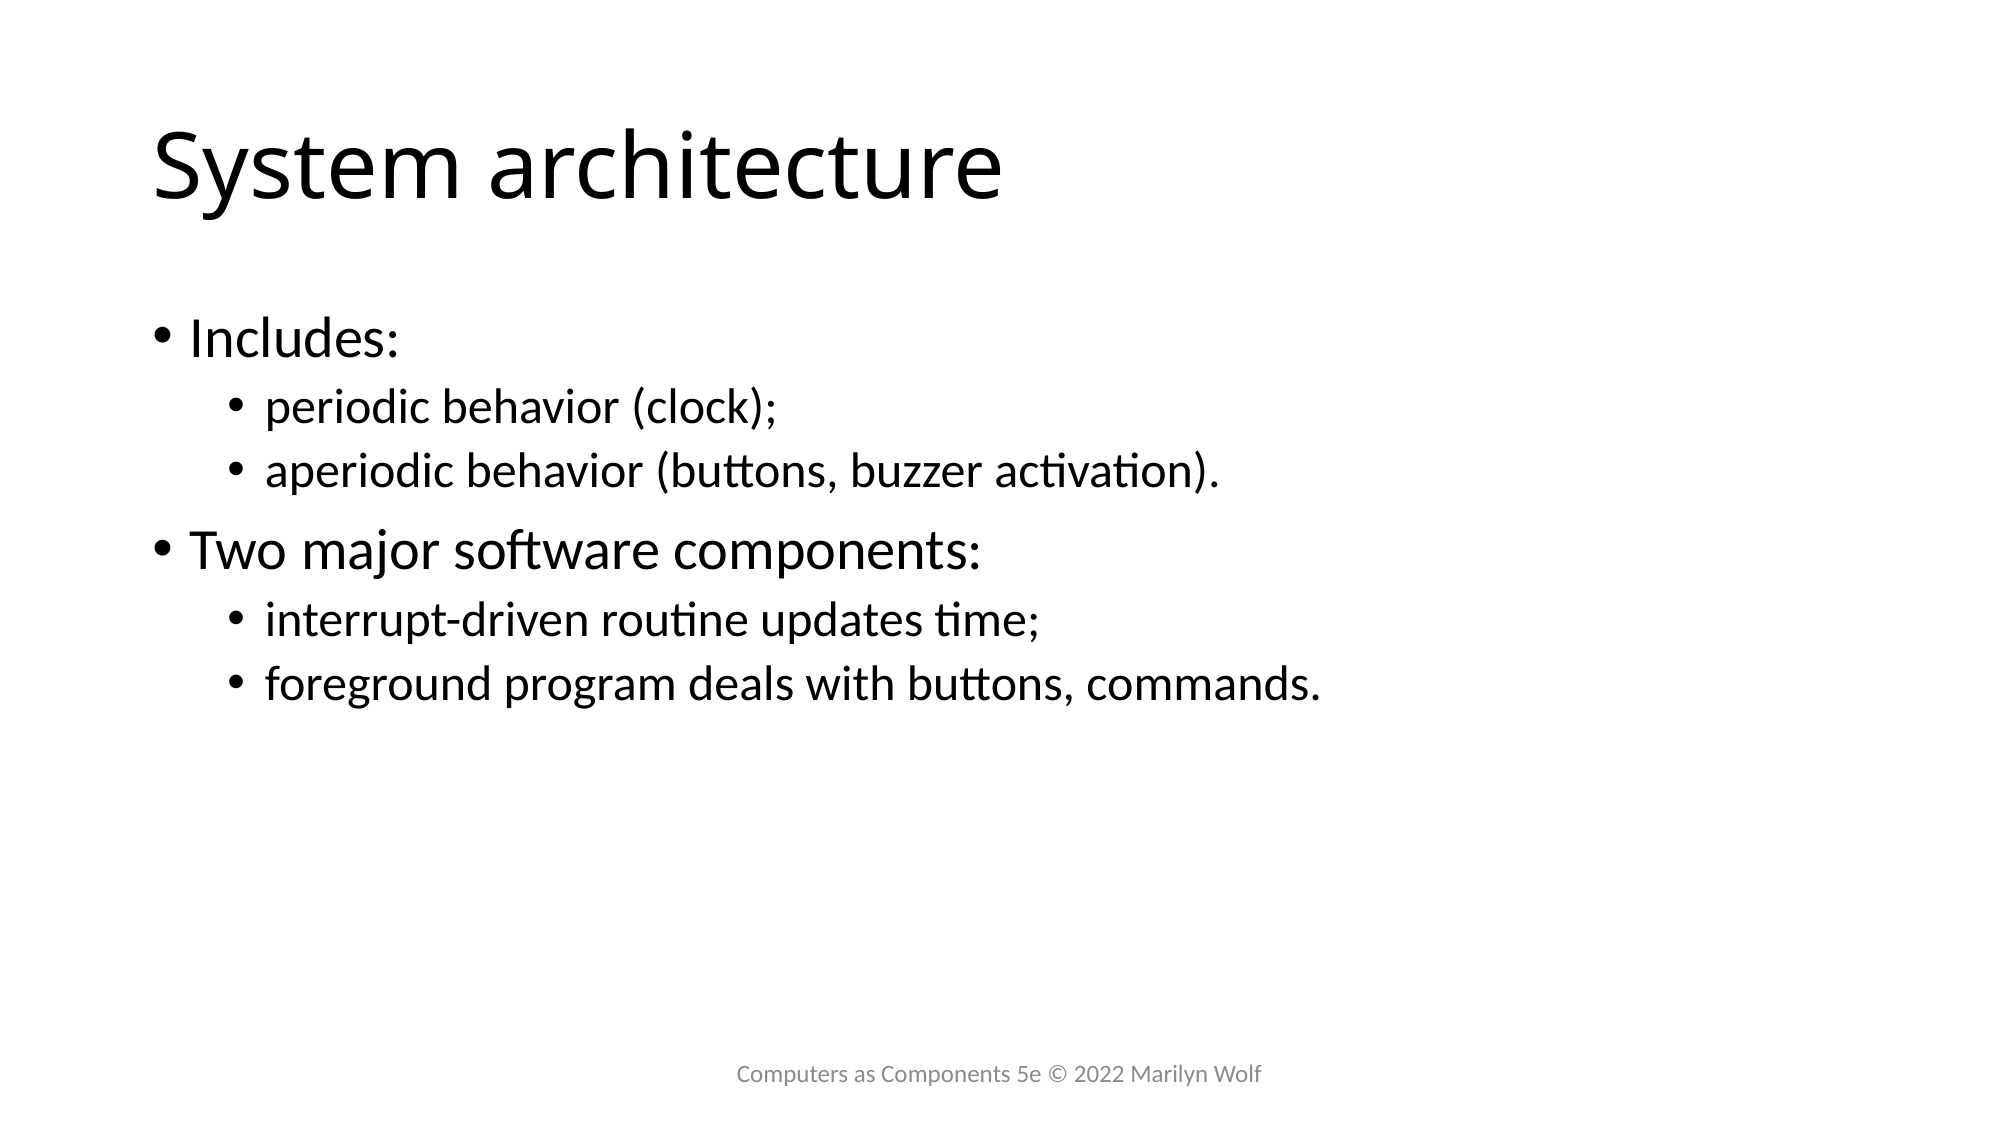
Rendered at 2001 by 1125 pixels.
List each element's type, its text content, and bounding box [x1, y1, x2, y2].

list Includes: periodic behavior (clock); aperiodic behavior (buttons, buzzer activation). Two major software components: interrupt-driven routine updates time; foreground program deals with buttons, commands. [137, 299, 1863, 1014]
title System architecture [137, 59, 1863, 278]
footer Computers as Components 5e © 2022 Marilyn Wolf [662, 1042, 1338, 1103]
